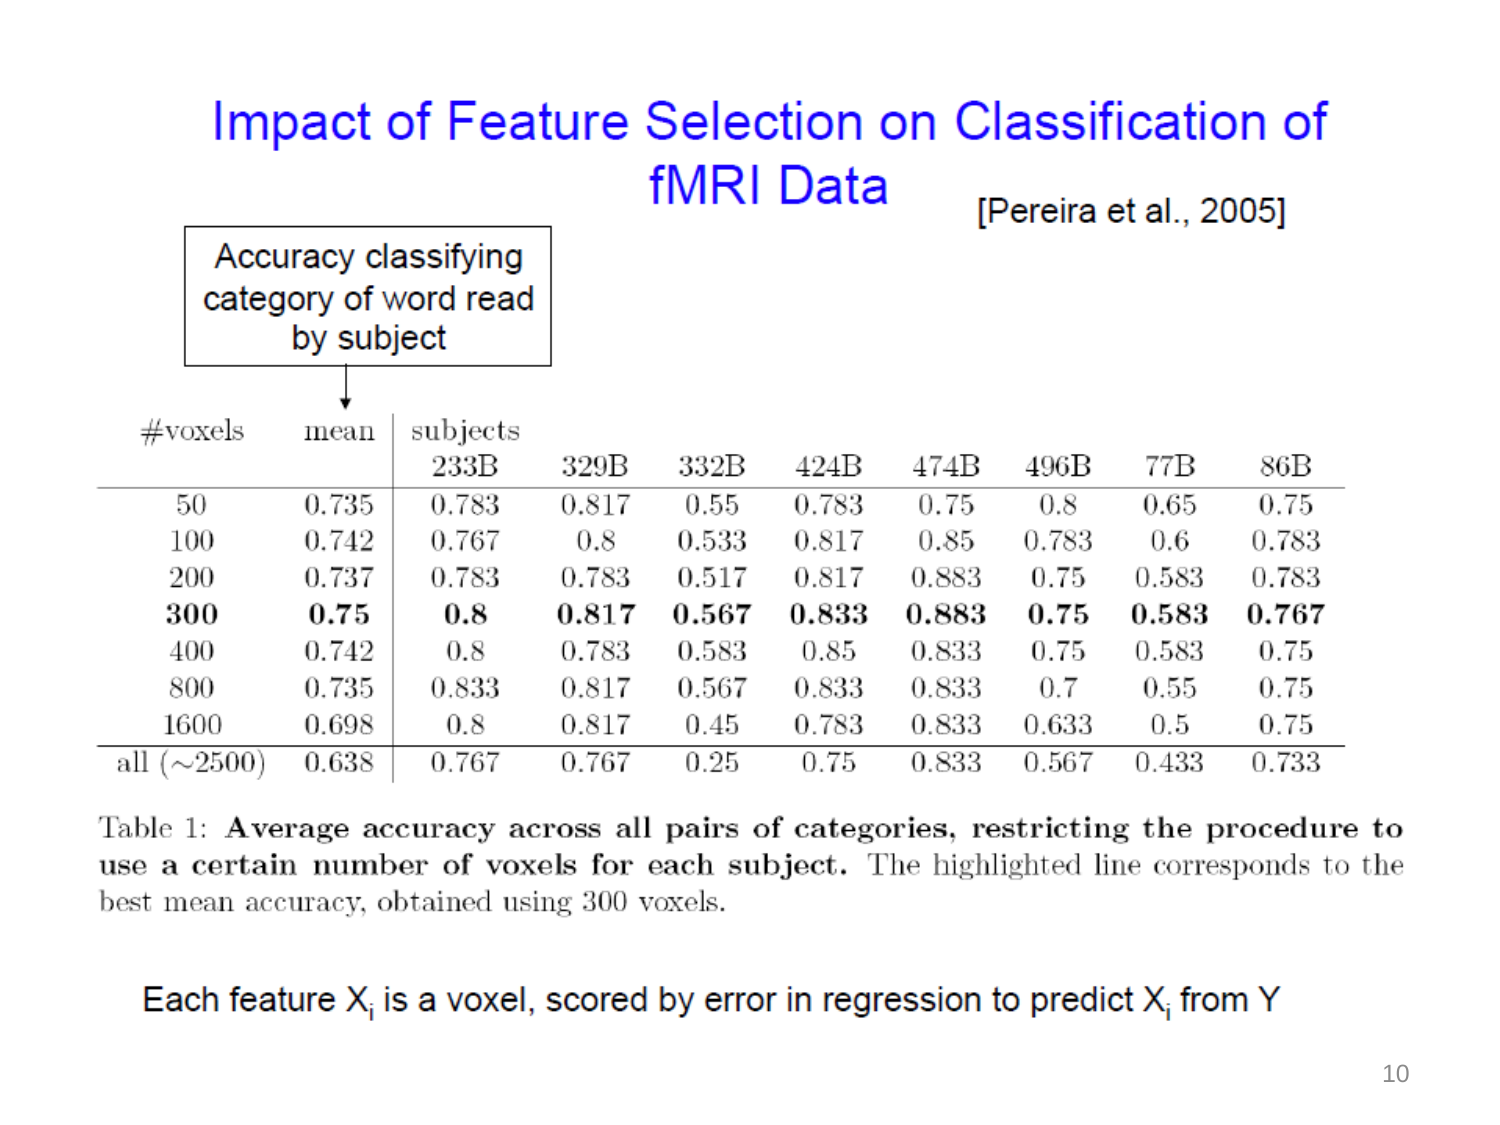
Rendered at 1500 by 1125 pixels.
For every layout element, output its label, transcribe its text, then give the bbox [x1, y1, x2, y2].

slide_number 10 [1074, 1042, 1425, 1103]
picture [78, 90, 1422, 1035]
